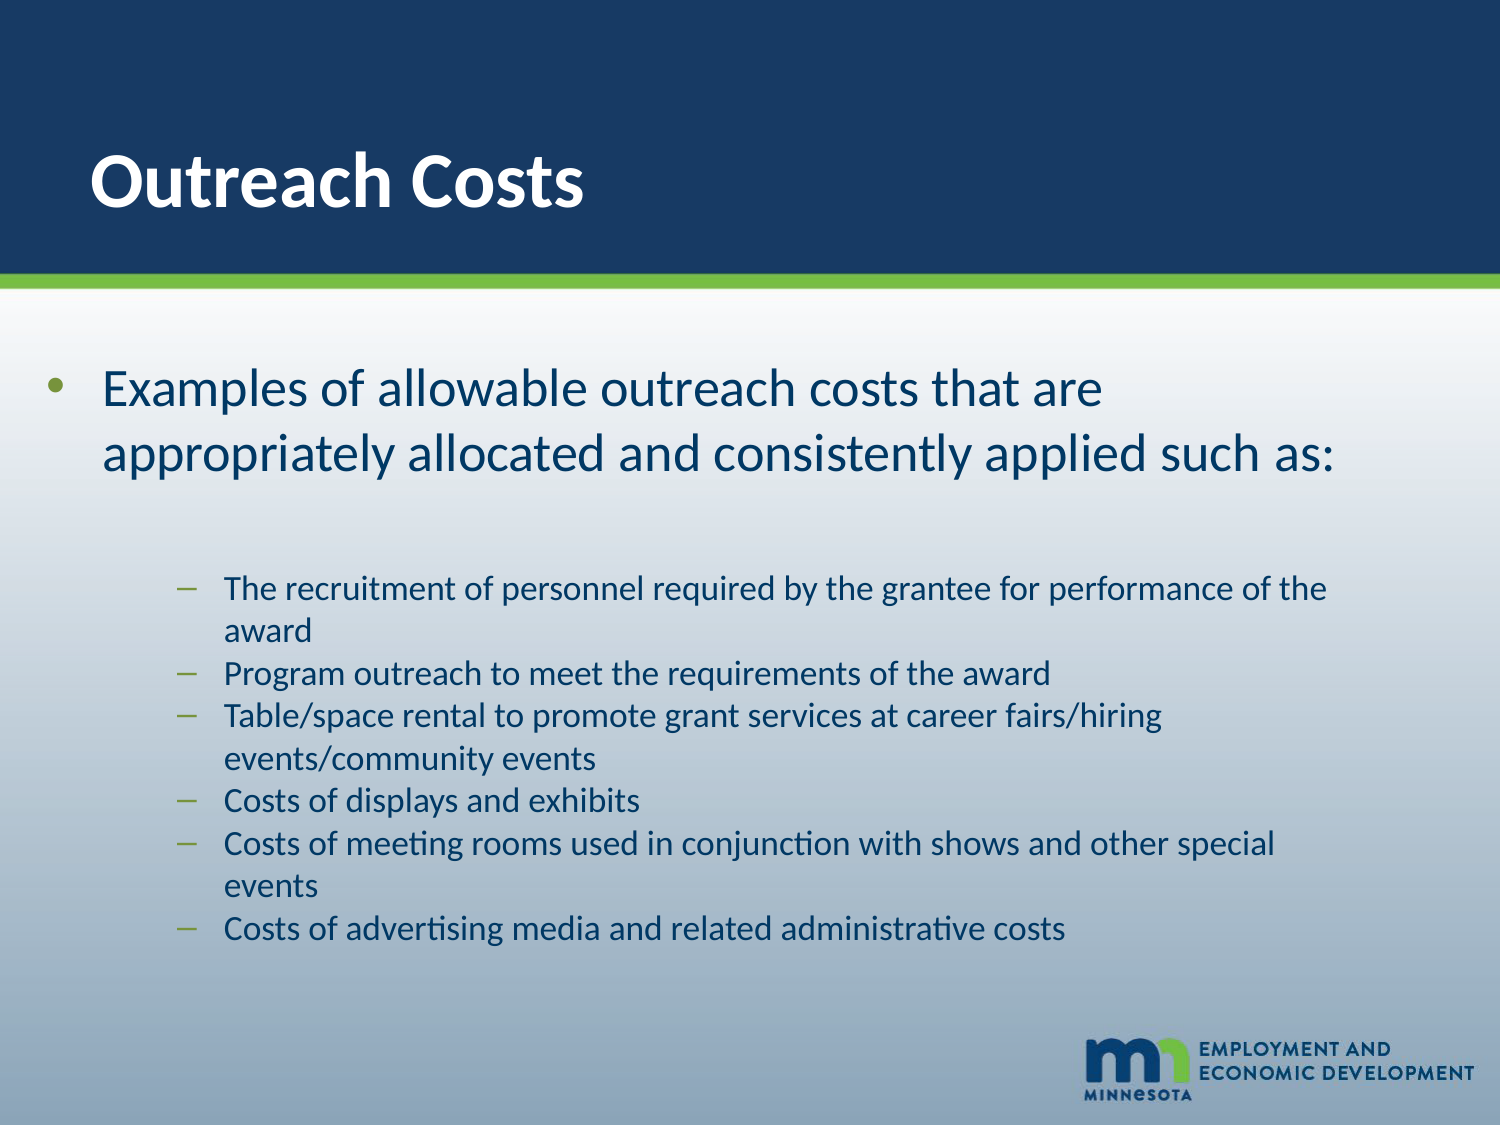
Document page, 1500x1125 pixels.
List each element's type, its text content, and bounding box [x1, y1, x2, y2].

picture [0, 0, 1500, 1125]
text_box Examples of allowable outreach costs that are appropriately allocated and consistently applied such as: [44, 350, 1345, 483]
text_box The recruitment of personnel required by the grantee for performance of the award Program outreach to meet the requirements of the award Table/space rental to promote grant services at career fairs/hiring events/community events Costs of displays and exhibits Costs of meeting rooms used in conjunction with shows and other special events Costs of advertising media and related administrative costs [99, 562, 1350, 948]
title Outreach Costs [87, 126, 590, 317]
